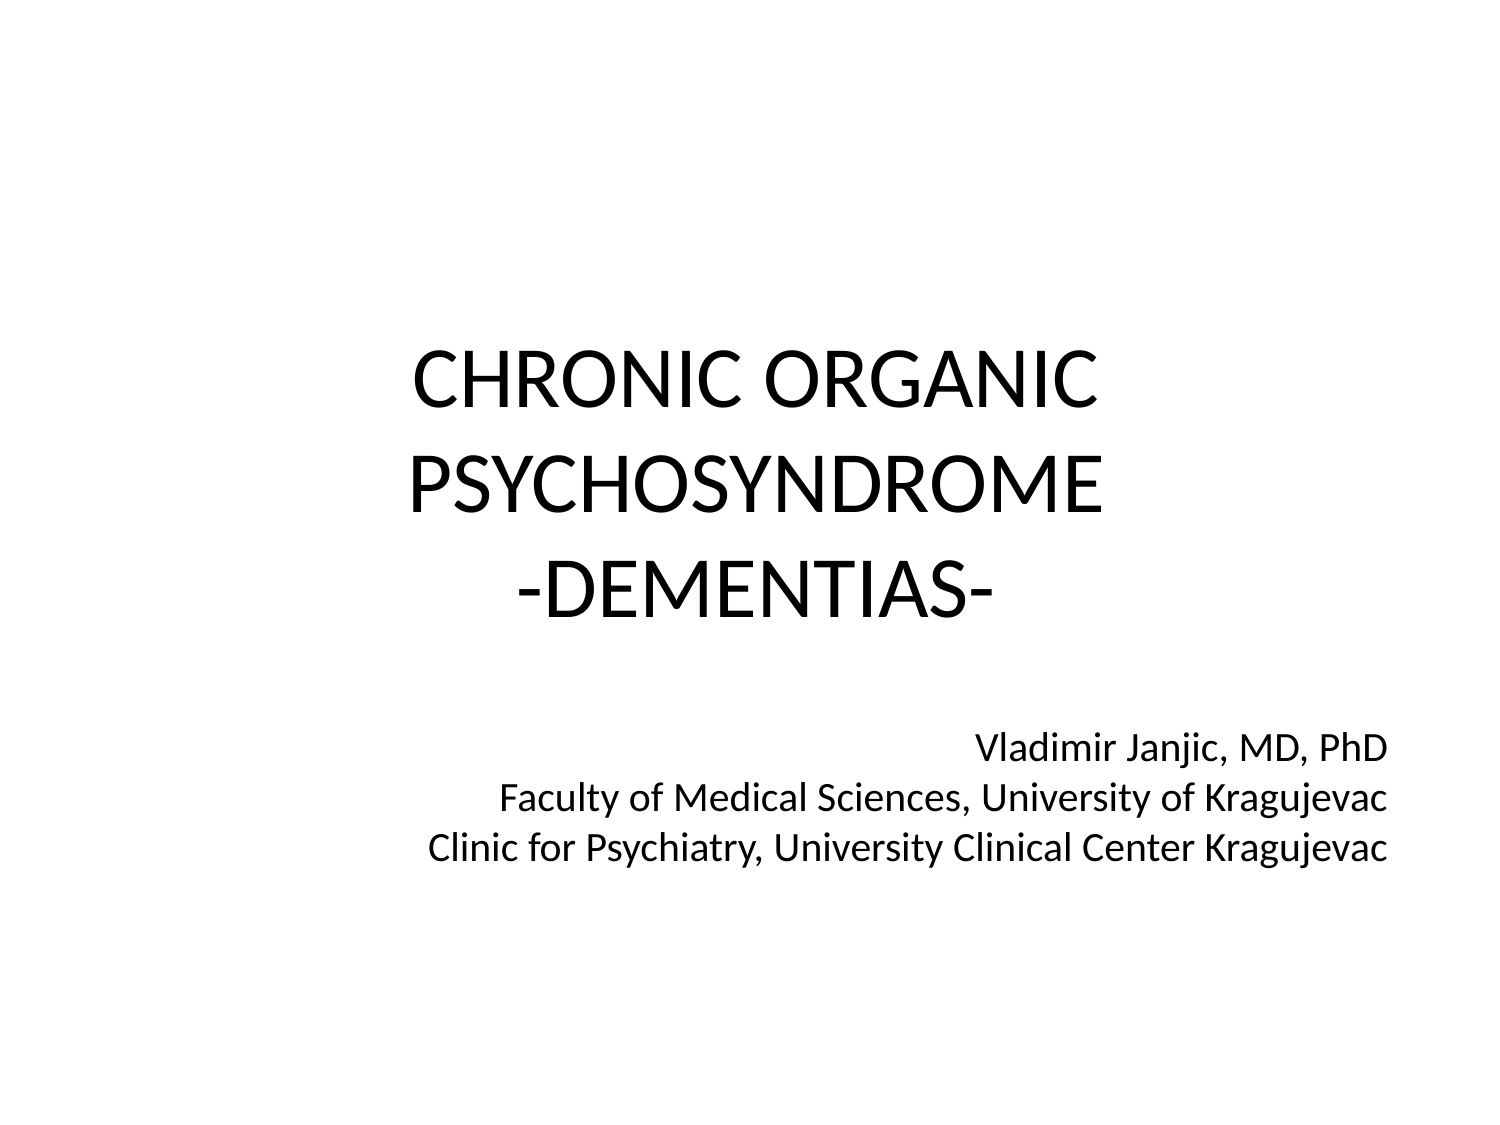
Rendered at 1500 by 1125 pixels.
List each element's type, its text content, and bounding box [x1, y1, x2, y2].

text_box Vladimir Janjic, MD, PhD Faculty of Medical Sciences, University of Kragujevac Clinic for Psychiatry, University Clinical Center Kragujevac [350, 712, 1404, 878]
text_box CHRONIC ORGANIC PSYCHOSYNDROME -DEMENTIAS- [187, 312, 1325, 643]
